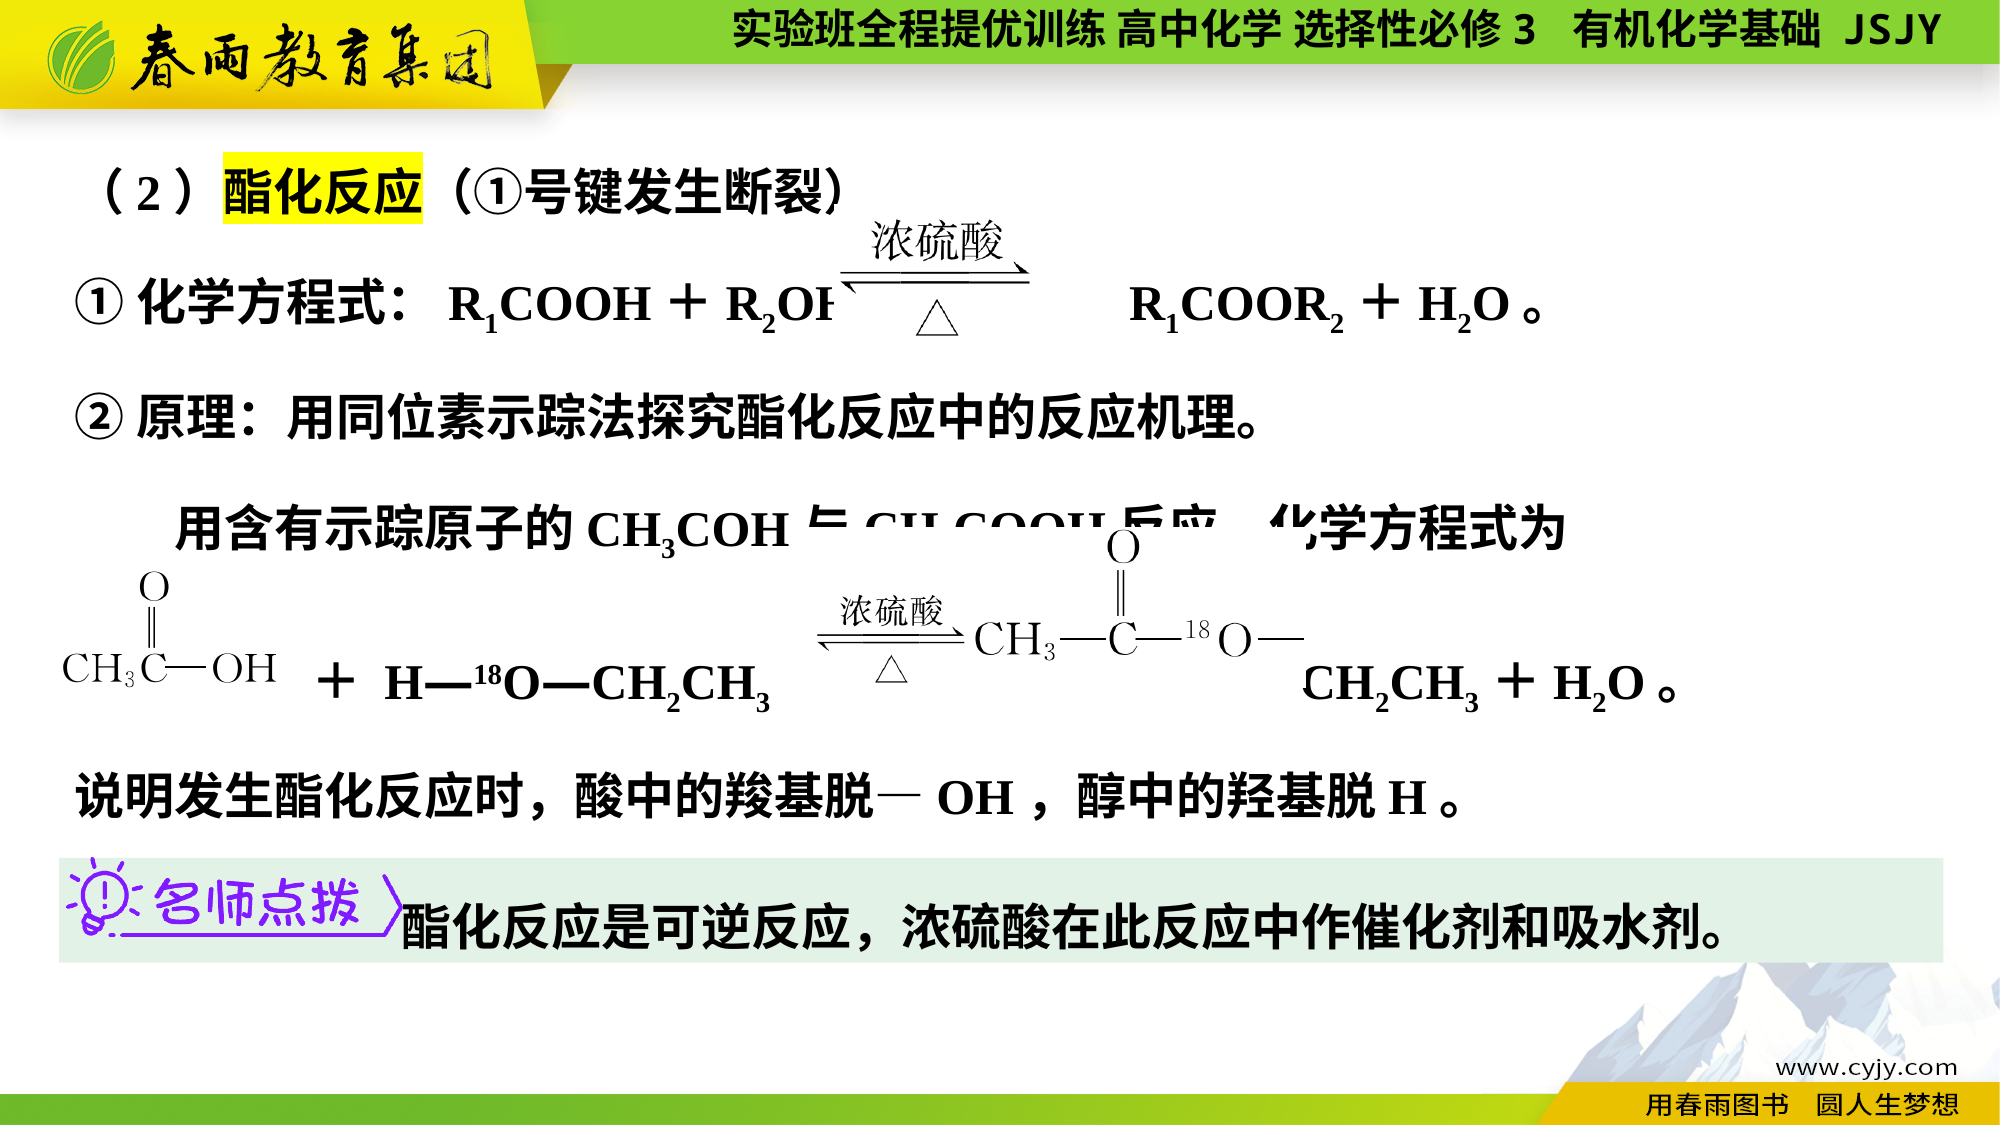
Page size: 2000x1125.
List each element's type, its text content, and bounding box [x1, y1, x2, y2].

picture [0, 0, 2000, 1125]
text_box 酯化反应是可逆反应，浓硫酸在此反应中作催化剂和吸水剂。 [59, 857, 1944, 963]
